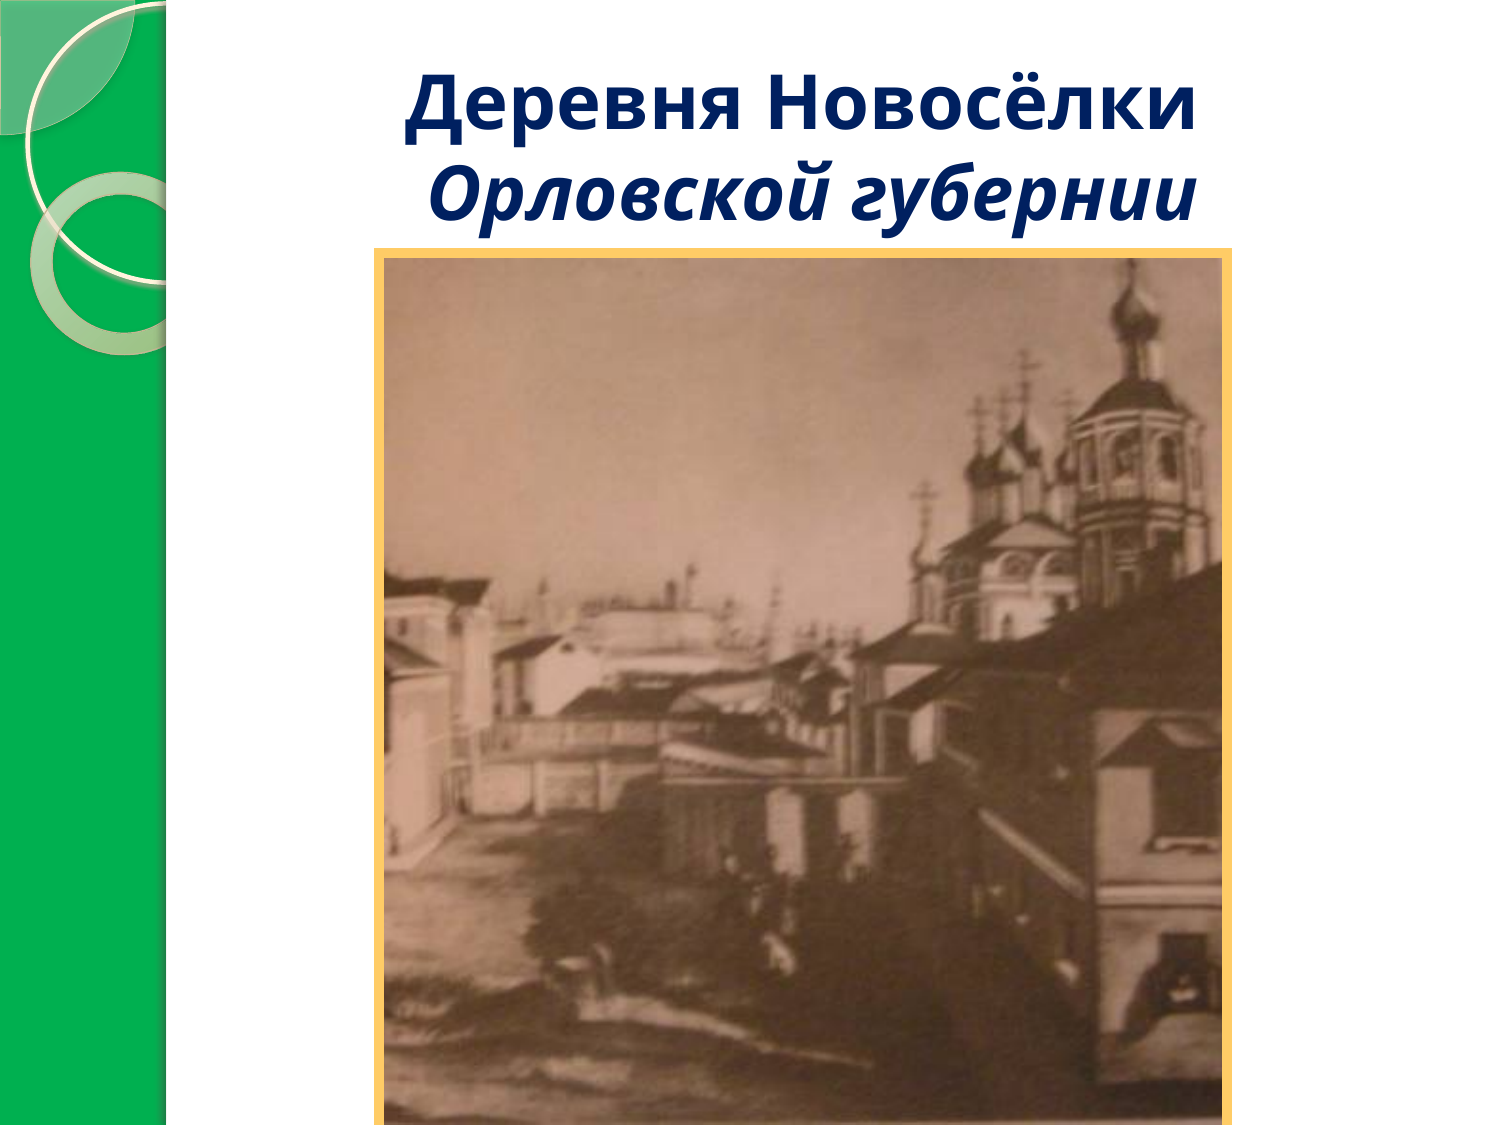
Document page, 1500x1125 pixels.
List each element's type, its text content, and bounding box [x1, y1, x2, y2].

title Деревня Новосёлки Орловской губернии [159, 45, 1466, 244]
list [383, 257, 1223, 1125]
